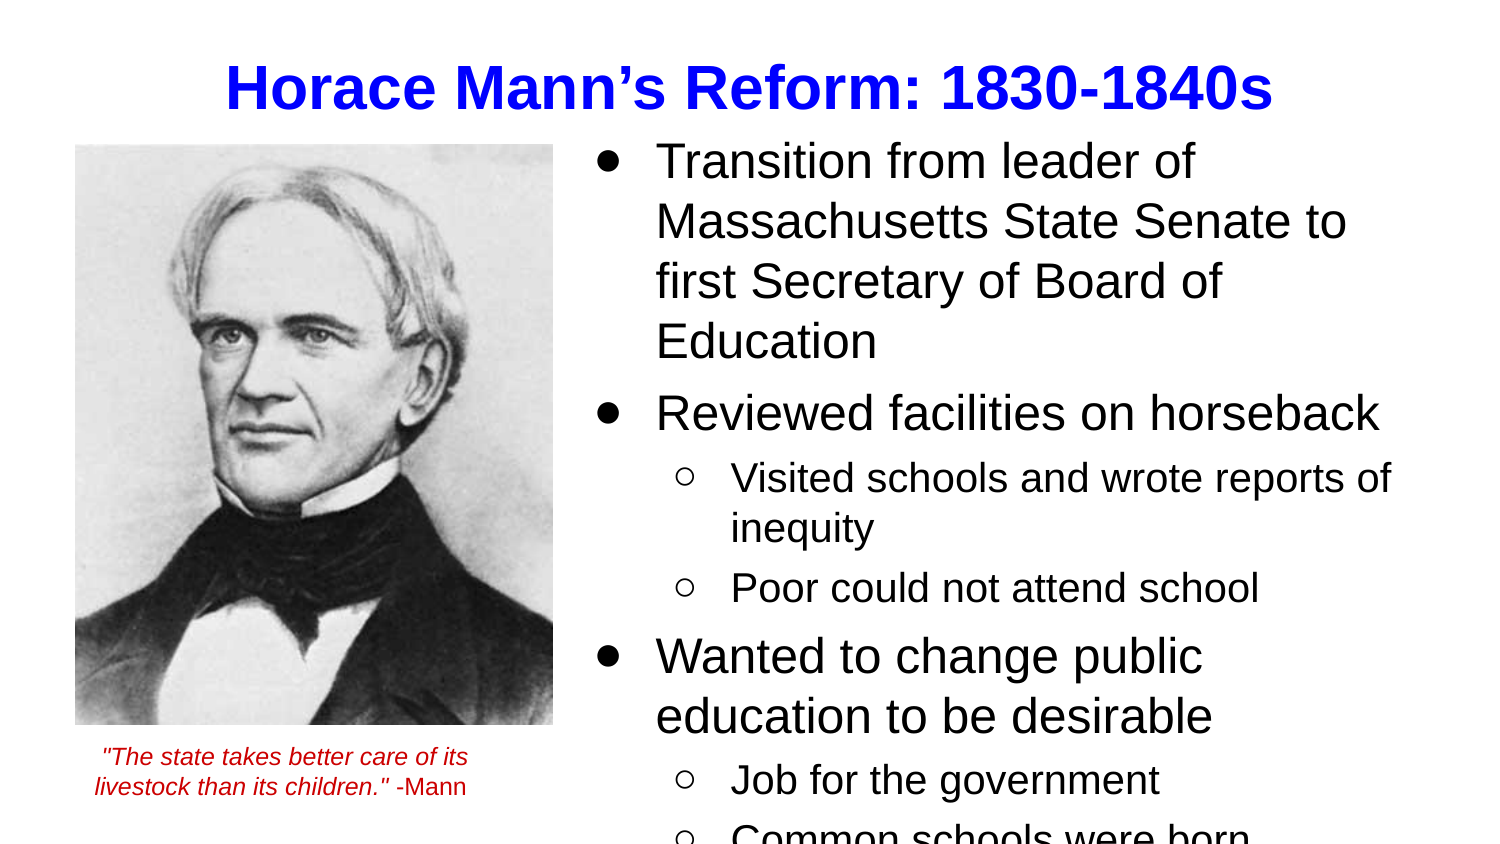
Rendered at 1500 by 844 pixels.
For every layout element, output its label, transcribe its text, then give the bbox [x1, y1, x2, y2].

text_box "The state takes better care of its livestock than its children." -Mann [79, 734, 546, 808]
list Transition from leader of Massachusetts State Senate to first Secretary of Board of Education Reviewed facilities on horseback Visited schools and wrote reports of inequity Poor could not attend school Wanted to change public education to be desirable Job for the government Common schools were born [565, 113, 1415, 808]
picture [74, 144, 554, 726]
title Horace Mann’s Reform: 1830-1840s [75, 33, 1425, 138]
